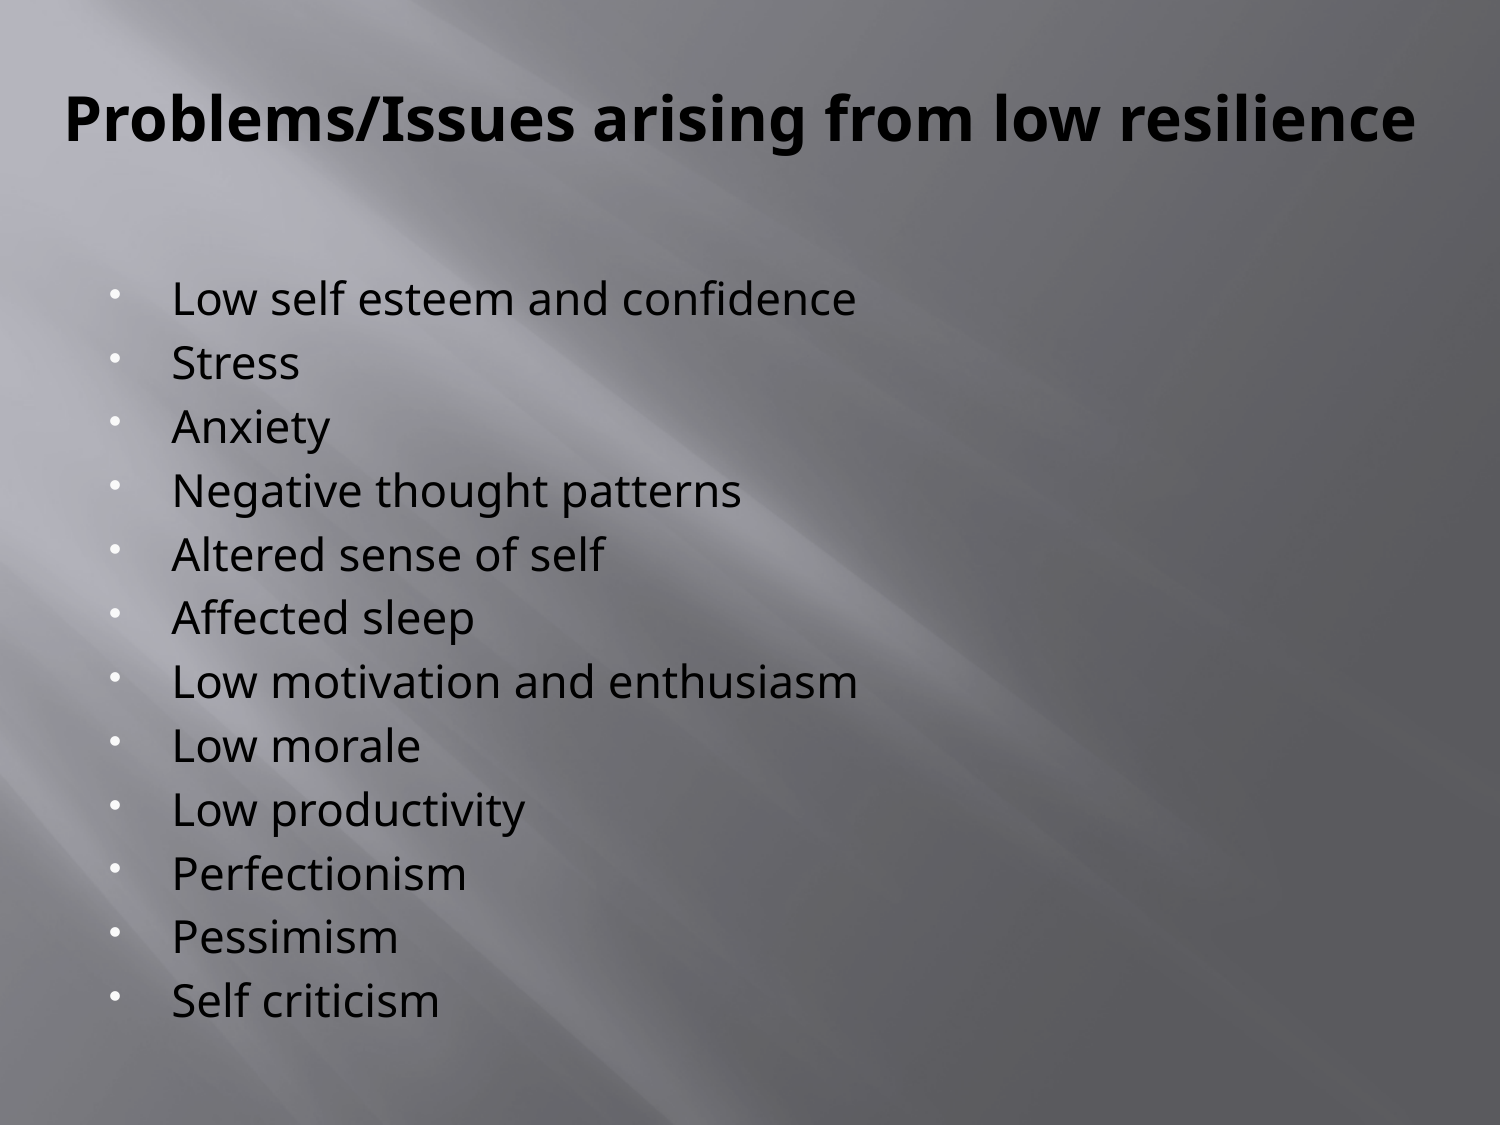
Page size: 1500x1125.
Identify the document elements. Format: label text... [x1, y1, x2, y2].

list Low self esteem and confidence Stress Anxiety Negative thought patterns Altered sense of self Affected sleep Low motivation and enthusiasm Low morale Low productivity Perfectionism Pessimism Self criticism [74, 262, 1426, 1036]
title Problems/Issues arising from low resilience [41, 54, 1442, 179]
